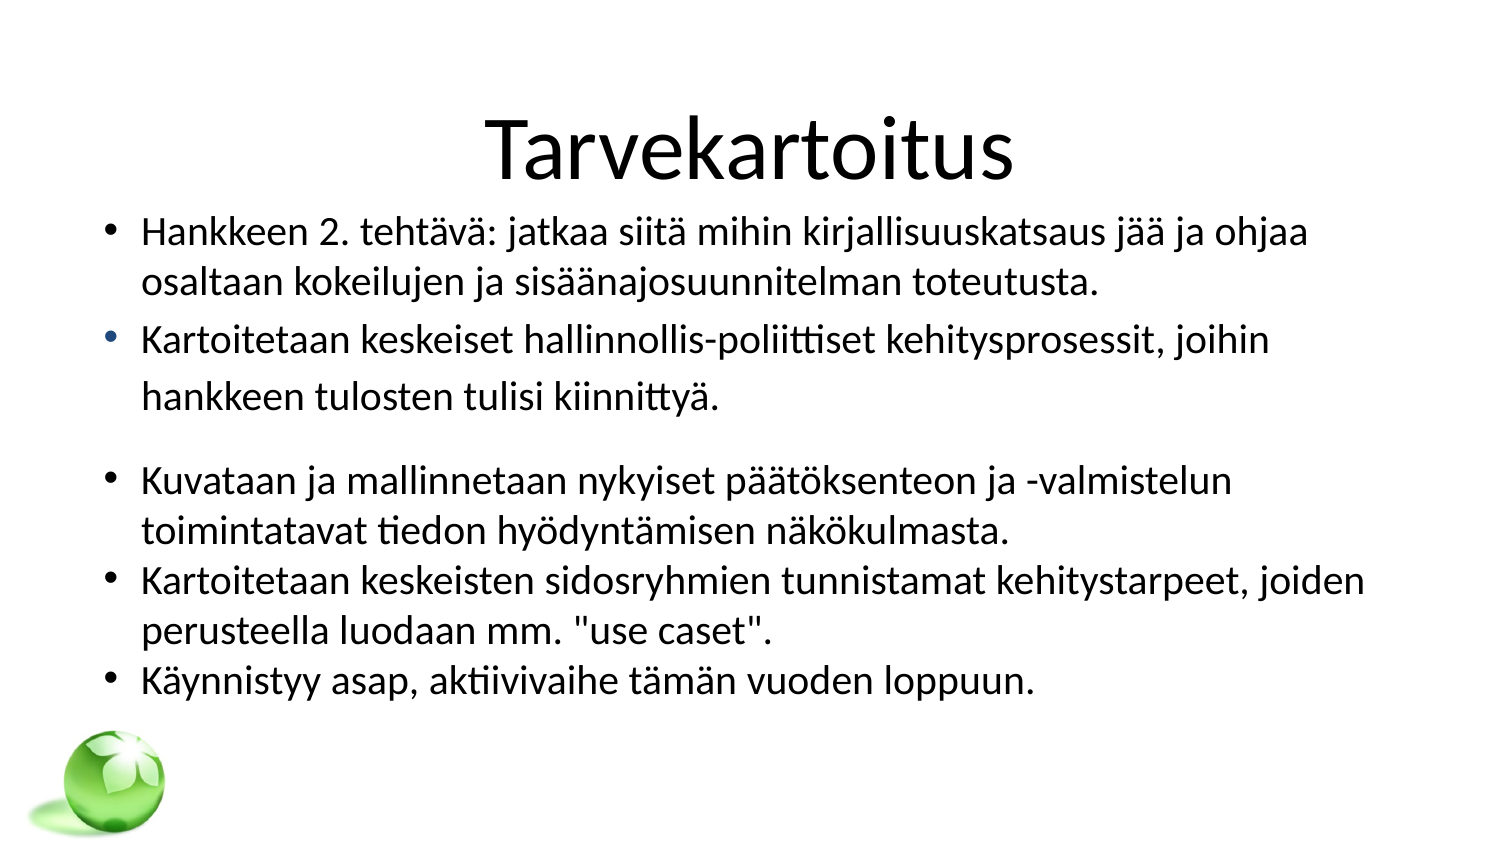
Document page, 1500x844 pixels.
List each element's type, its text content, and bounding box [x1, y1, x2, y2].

picture [17, 720, 178, 841]
list Hankkeen 2. tehtävä: jatkaa siitä mihin kirjallisuuskatsaus jää ja ohjaa osaltaan kokeilujen ja sisäänajosuunnitelman toteutusta. Kartoitetaan keskeiset hallinnollis-poliittiset kehitysprosessit, joihin hankkeen tulosten tulisi kiinnittyä. Kuvataan ja mallinnetaan nykyiset päätöksenteon ja -valmistelun toimintatavat tiedon hyödyntämisen näkökulmasta. Kartoitetaan keskeisten sidosryhmien tunnistamat kehitystarpeet, joiden perusteella luodaan mm. "use caset". Käynnistyy asap, aktiivivaihe tämän vuoden loppuun. [51, 189, 1449, 750]
title Tarvekartoitus [51, 72, 1449, 167]
